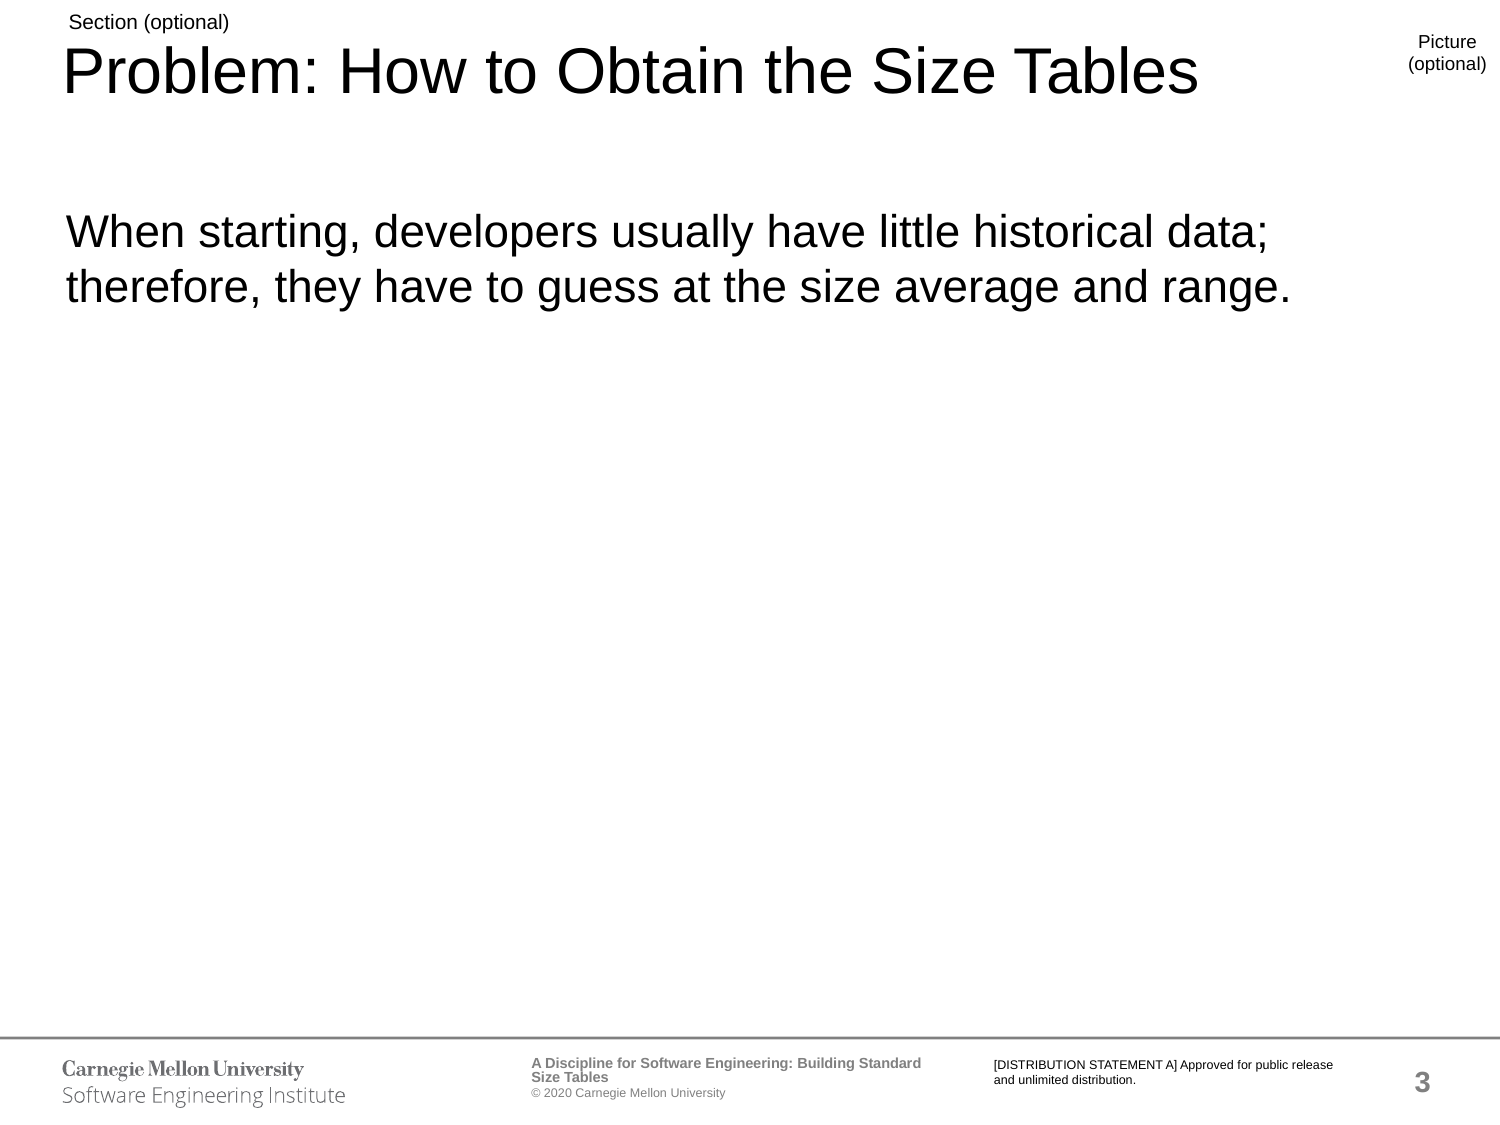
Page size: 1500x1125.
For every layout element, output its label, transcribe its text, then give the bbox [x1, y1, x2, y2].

list When starting, developers usually have little historical data; therefore, they have to guess at the size average and range. [65, 201, 1431, 1024]
title Problem: How to Obtain the Size Tables [62, 37, 1338, 182]
